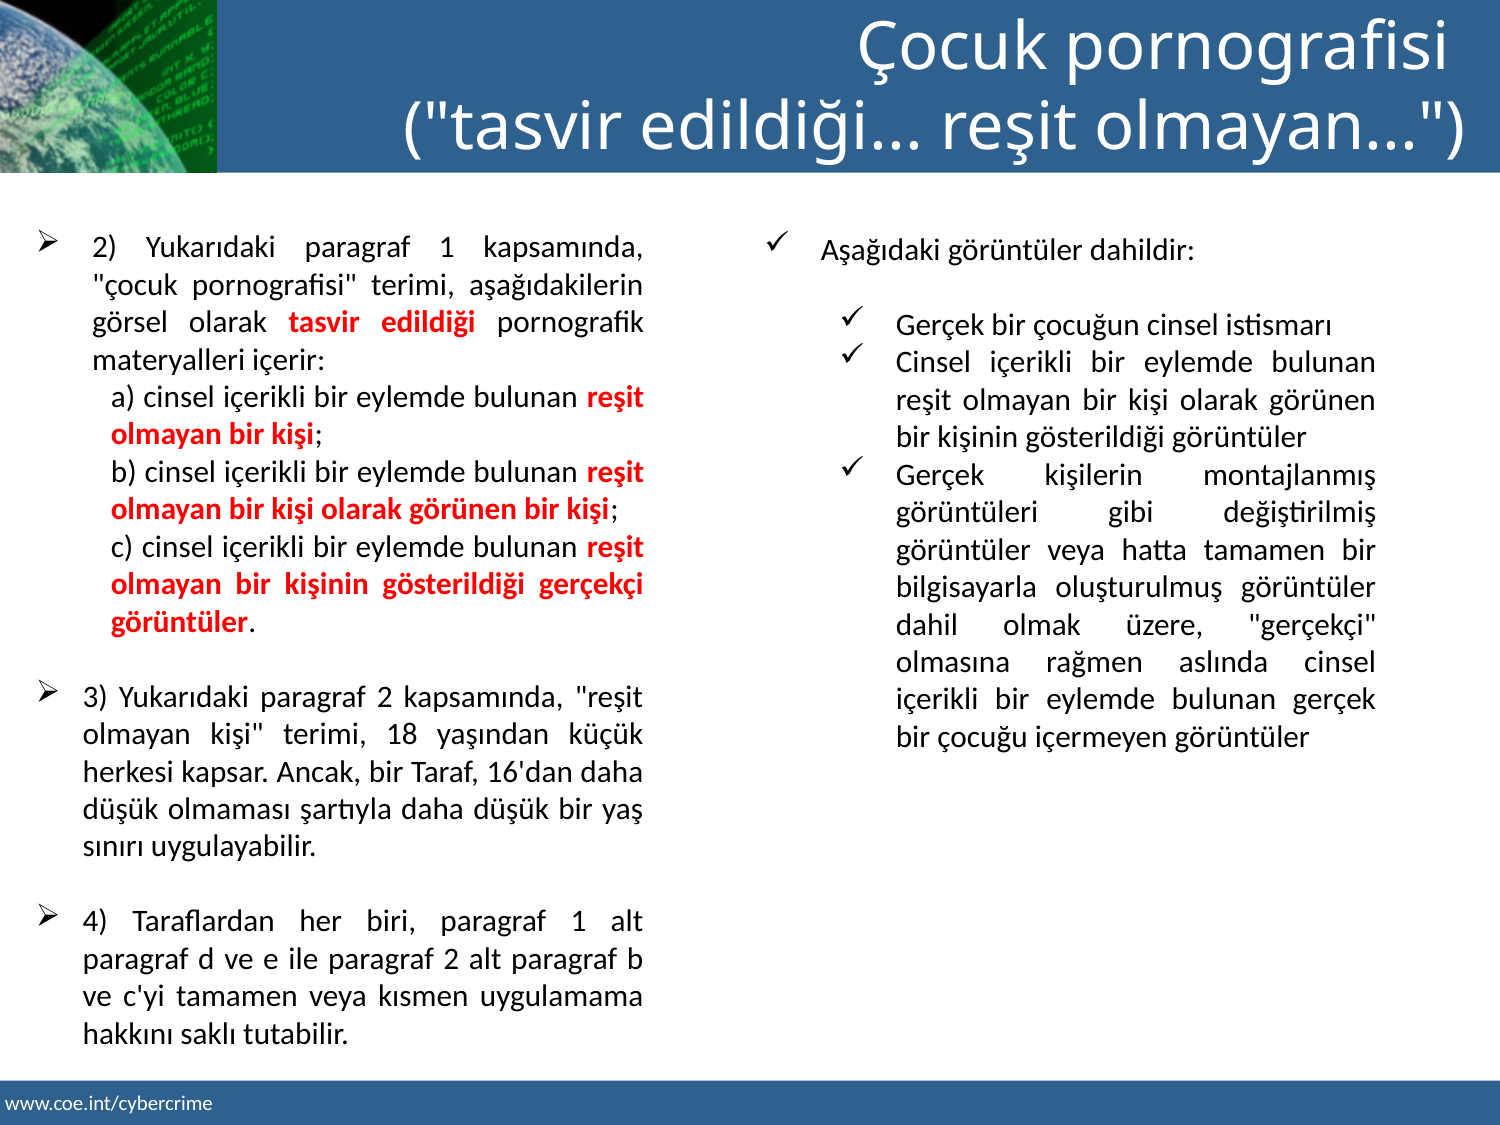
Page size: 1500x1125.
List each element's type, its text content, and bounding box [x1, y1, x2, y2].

text_box Çocuk pornografisi ("tasvir edildiği... reşit olmayan...") [230, 0, 1483, 171]
text_box Aşağıdaki görüntüler dahildir: Gerçek bir çocuğun cinsel istismarı Cinsel içerikli bir eylemde bulunan reşit olmayan bir kişi olarak görünen bir kişinin gösterildiği görüntüler Gerçek kişilerin montajlanmış görüntüleri gibi değiştirilmiş görüntüler veya hatta tamamen bir bilgisayarla oluşturulmuş görüntüler dahil olmak üzere, "gerçekçi" olmasına rağmen aslında cinsel içerikli bir eylemde bulunan gerçek bir çocuğu içermeyen görüntüler [749, 221, 1392, 761]
text_box 2) Yukarıdaki paragraf 1 kapsamında, "çocuk pornografisi" terimi, aşağıdakilerin görsel olarak tasvir edildiği pornografik materyalleri içerir: a) cinsel içerikli bir eylemde bulunan reşit olmayan bir kişi; b) cinsel içerikli bir eylemde bulunan reşit olmayan bir kişi olarak görünen bir kişi; c) cinsel içerikli bir eylemde bulunan reşit olmayan bir kişinin gösterildiği gerçekçi görüntüler. 3) Yukarıdaki paragraf 2 kapsamında, "reşit olmayan kişi" terimi, 18 yaşından küçük herkesi kapsar. Ancak, bir Taraf, 16'dan daha düşük olmaması şartıyla daha düşük bir yaş sınırı uygulayabilir. 4) Taraflardan her biri, paragraf 1 alt paragraf d ve e ile paragraf 2 alt paragraf b ve c'yi tamamen veya kısmen uygulamama hakkını saklı tutabilir. [21, 219, 660, 1058]
picture [0, 0, 217, 173]
